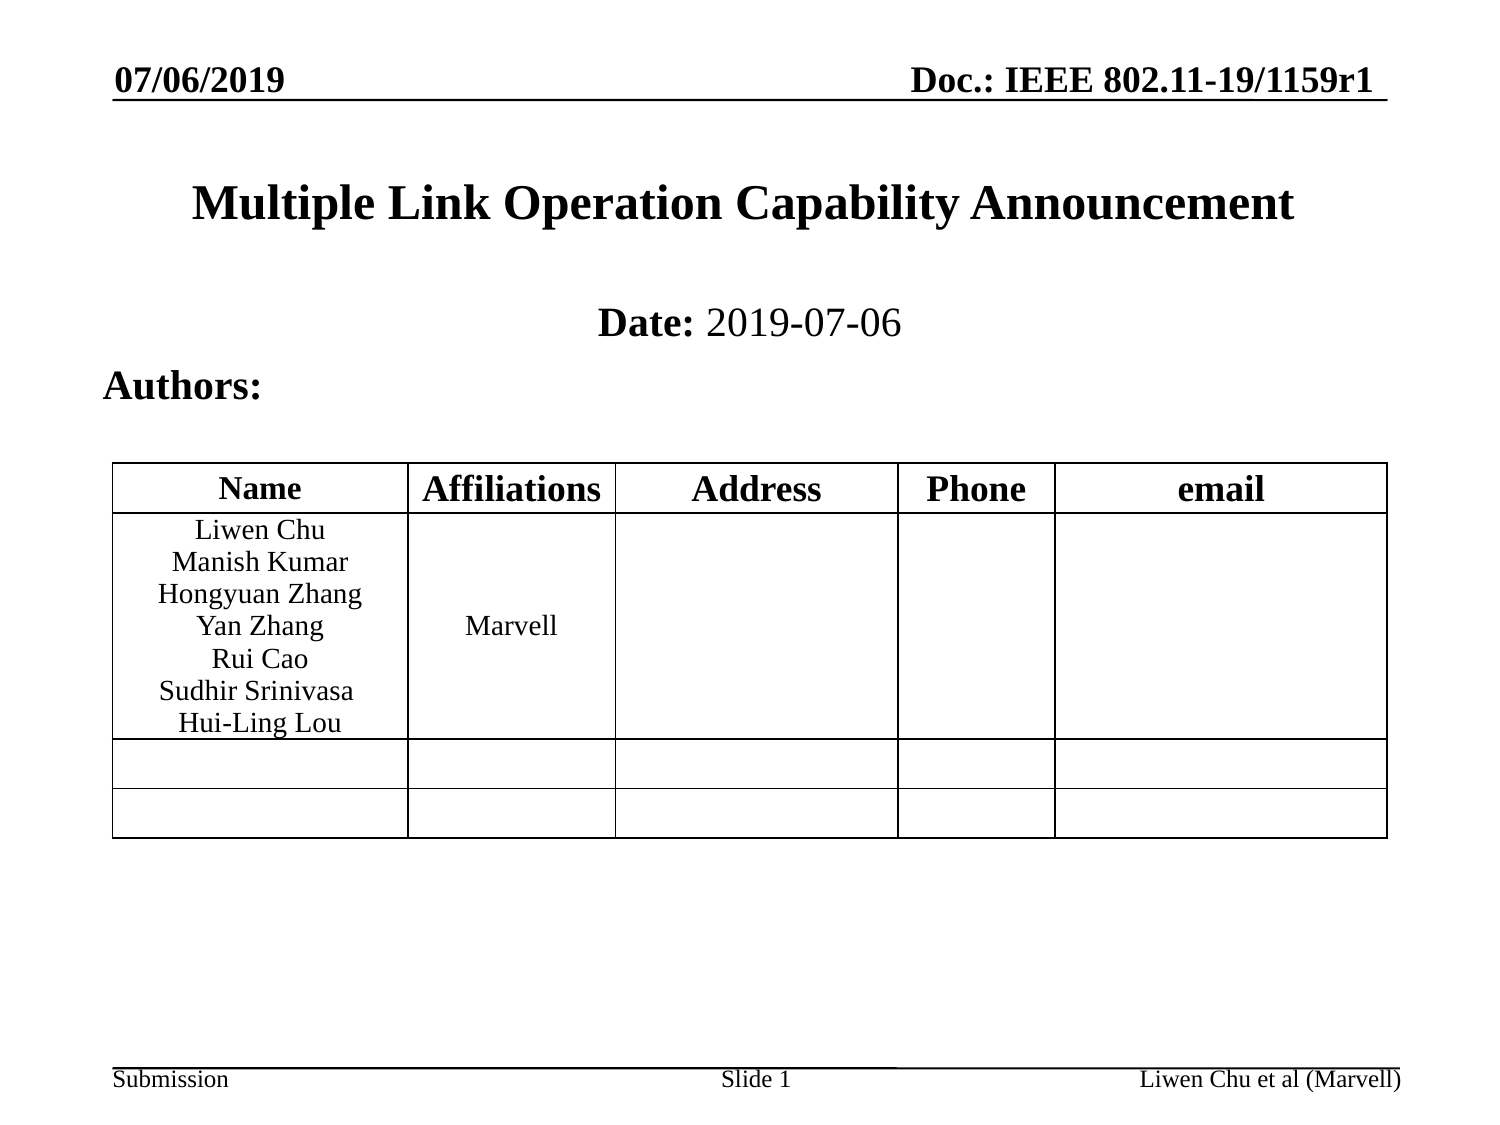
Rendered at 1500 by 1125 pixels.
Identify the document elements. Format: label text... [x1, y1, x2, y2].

list Date: 2019-07-06 [112, 287, 1388, 351]
table_cell Marvell [409, 514, 615, 738]
table_cell [1056, 514, 1386, 738]
table_cell [616, 789, 897, 837]
table_header Affiliations [409, 464, 615, 512]
table_cell [899, 789, 1054, 837]
table_cell [899, 514, 1054, 738]
table_header email [1056, 464, 1386, 512]
table_cell [409, 740, 615, 788]
table_cell [616, 514, 897, 738]
footer Liwen Chu et al (Marvell) [1135, 1061, 1402, 1093]
table_header Name [113, 464, 407, 512]
table_cell Liwen Chu Manish Kumar Hongyuan Zhang Yan Zhang Rui Cao Sudhir Srinivasa Hui-Ling Lou [113, 514, 407, 738]
title Multiple Link Operation Capability Announcement [62, 112, 1426, 288]
table_cell [899, 740, 1054, 788]
text_box Authors: [87, 349, 325, 413]
table_cell [409, 789, 615, 837]
table_header Phone [899, 464, 1054, 512]
slide_number Slide 1 [712, 1061, 800, 1093]
table_cell [113, 789, 407, 837]
table_header Address [616, 464, 897, 512]
table_cell [113, 740, 407, 788]
table_cell [1056, 740, 1386, 788]
table_cell [1056, 789, 1386, 837]
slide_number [114, 54, 288, 101]
table_cell [616, 740, 897, 788]
